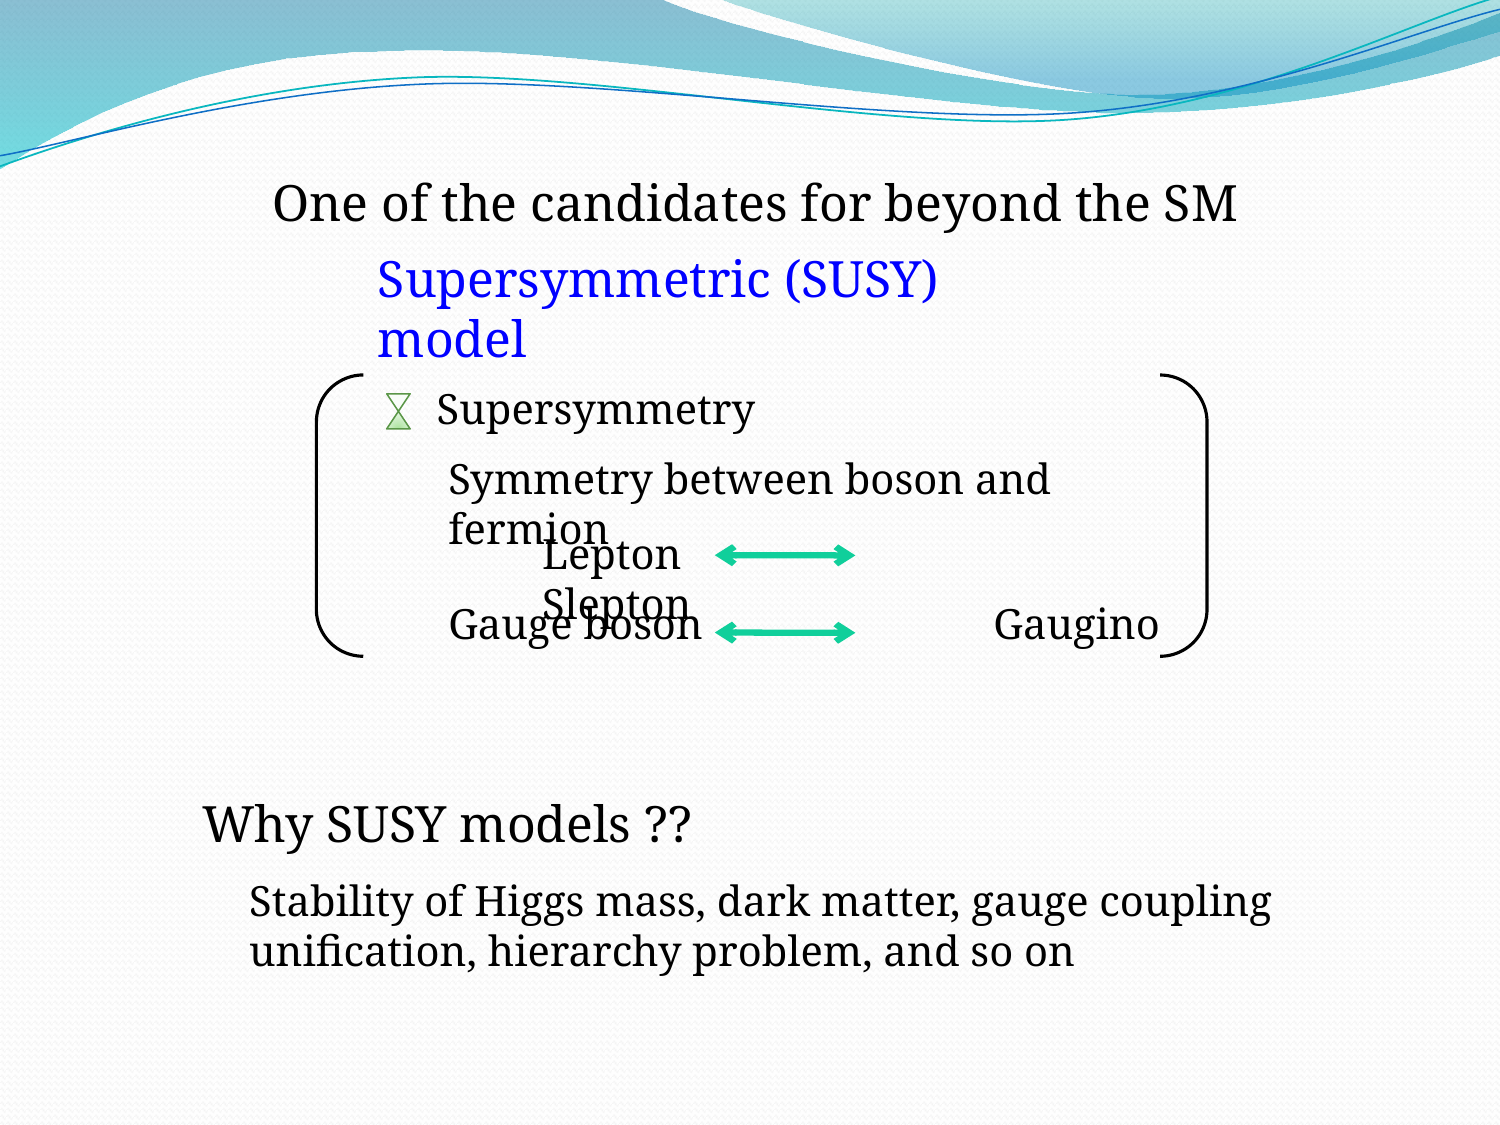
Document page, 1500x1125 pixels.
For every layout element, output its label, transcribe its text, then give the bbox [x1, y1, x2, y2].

text_box [315, 374, 1208, 658]
text_box Why SUSY models ?? [187, 785, 1055, 860]
text_box One of the candidates for beyond the SM [257, 163, 1254, 239]
text_box Supersymmetry [421, 375, 774, 440]
text_box Stability of Higgs mass, dark matter, gauge coupling unification, hierarchy problem, and so on [234, 867, 1430, 982]
text_box Supersymmetric (SUSY) model [363, 240, 1114, 374]
text_box Symmetry between boson and fermion [433, 445, 1184, 561]
text_box Gauge boson Gaugino [433, 590, 1184, 656]
text_box [386, 393, 411, 430]
text_box Lepton Slepton [527, 561, 1137, 590]
